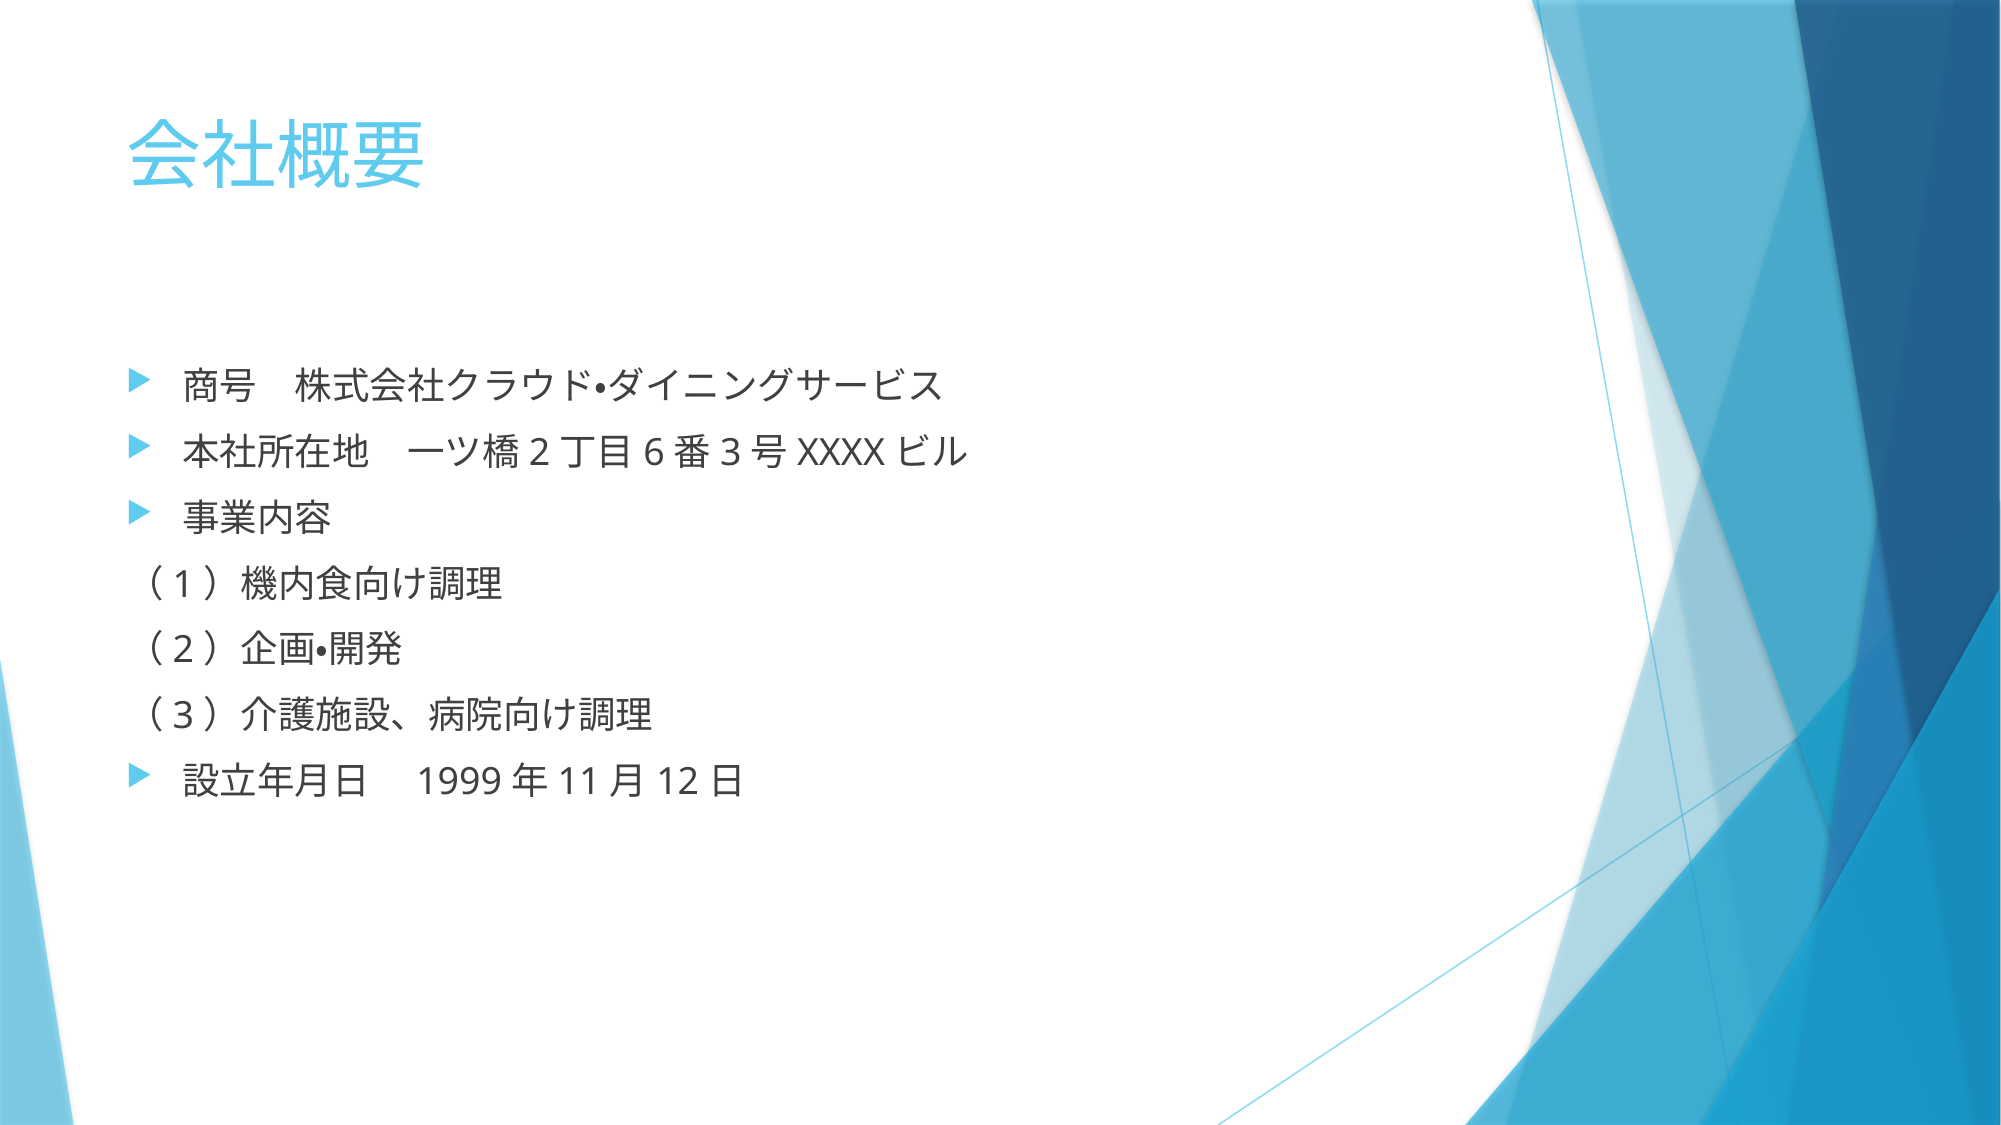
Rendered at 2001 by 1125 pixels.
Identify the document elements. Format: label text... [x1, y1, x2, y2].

list 商号 株式会社クラウド・ダイニングサービス 本社所在地 一ツ橋2丁目6番3号XXXXビル 事業内容 （1）機内食向け調理 （2）企画・開発 （3）介護施設、病院向け調理 設立年月日 1999年11月12日 [111, 354, 1522, 992]
title 会社概要 [111, 99, 1522, 317]
